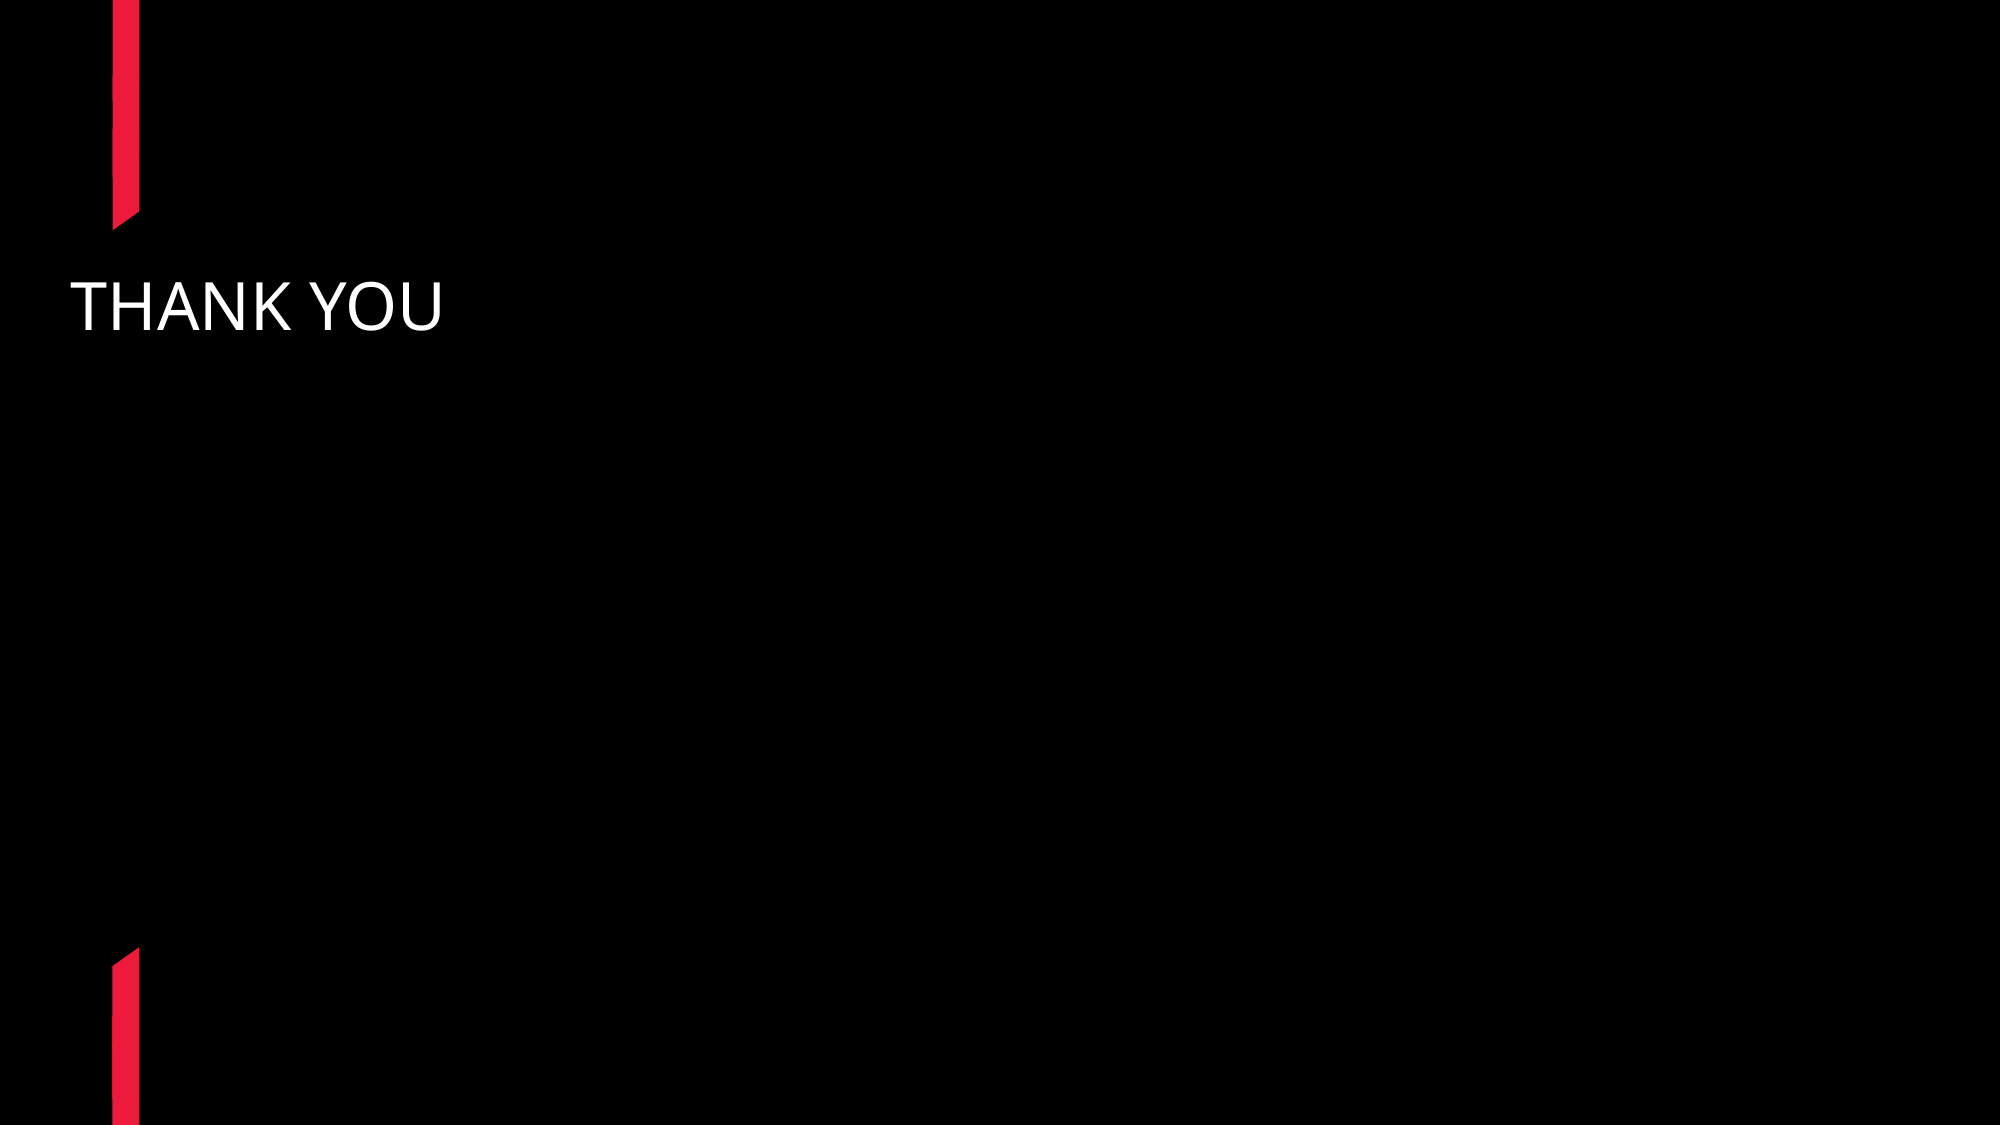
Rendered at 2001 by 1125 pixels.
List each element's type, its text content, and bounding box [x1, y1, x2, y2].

title THANK YOU [70, 272, 1843, 346]
